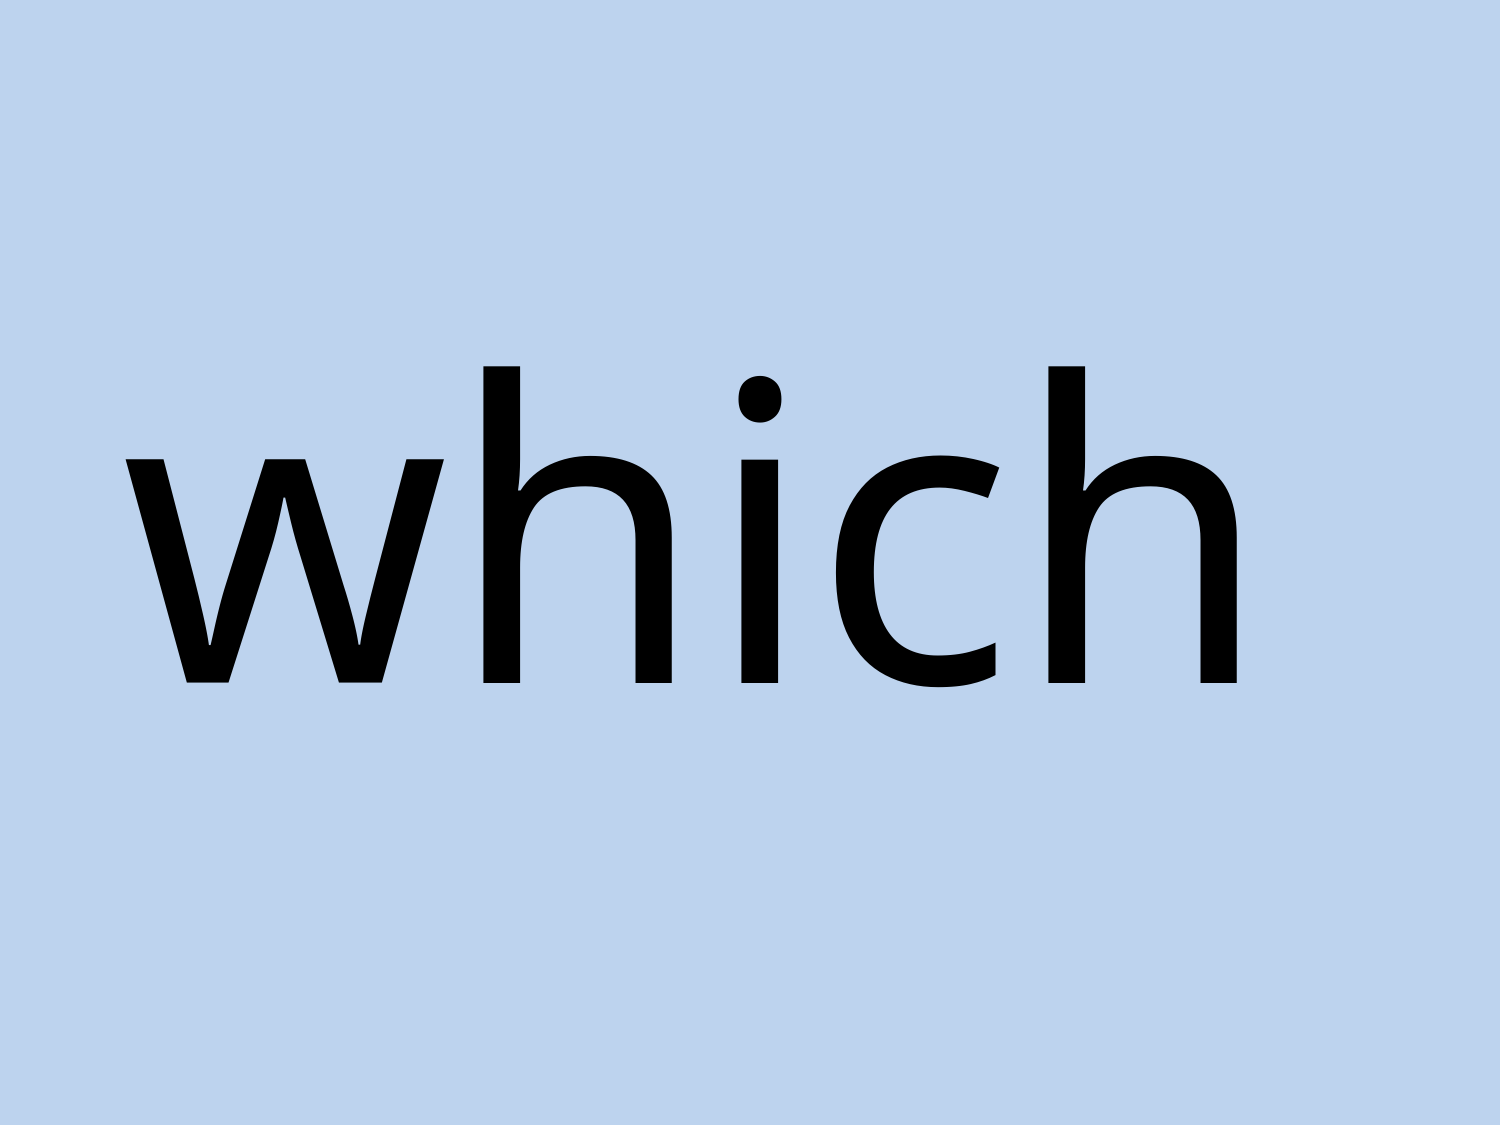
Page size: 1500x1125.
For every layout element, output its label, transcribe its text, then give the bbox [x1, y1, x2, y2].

text_box which [41, 259, 1459, 775]
